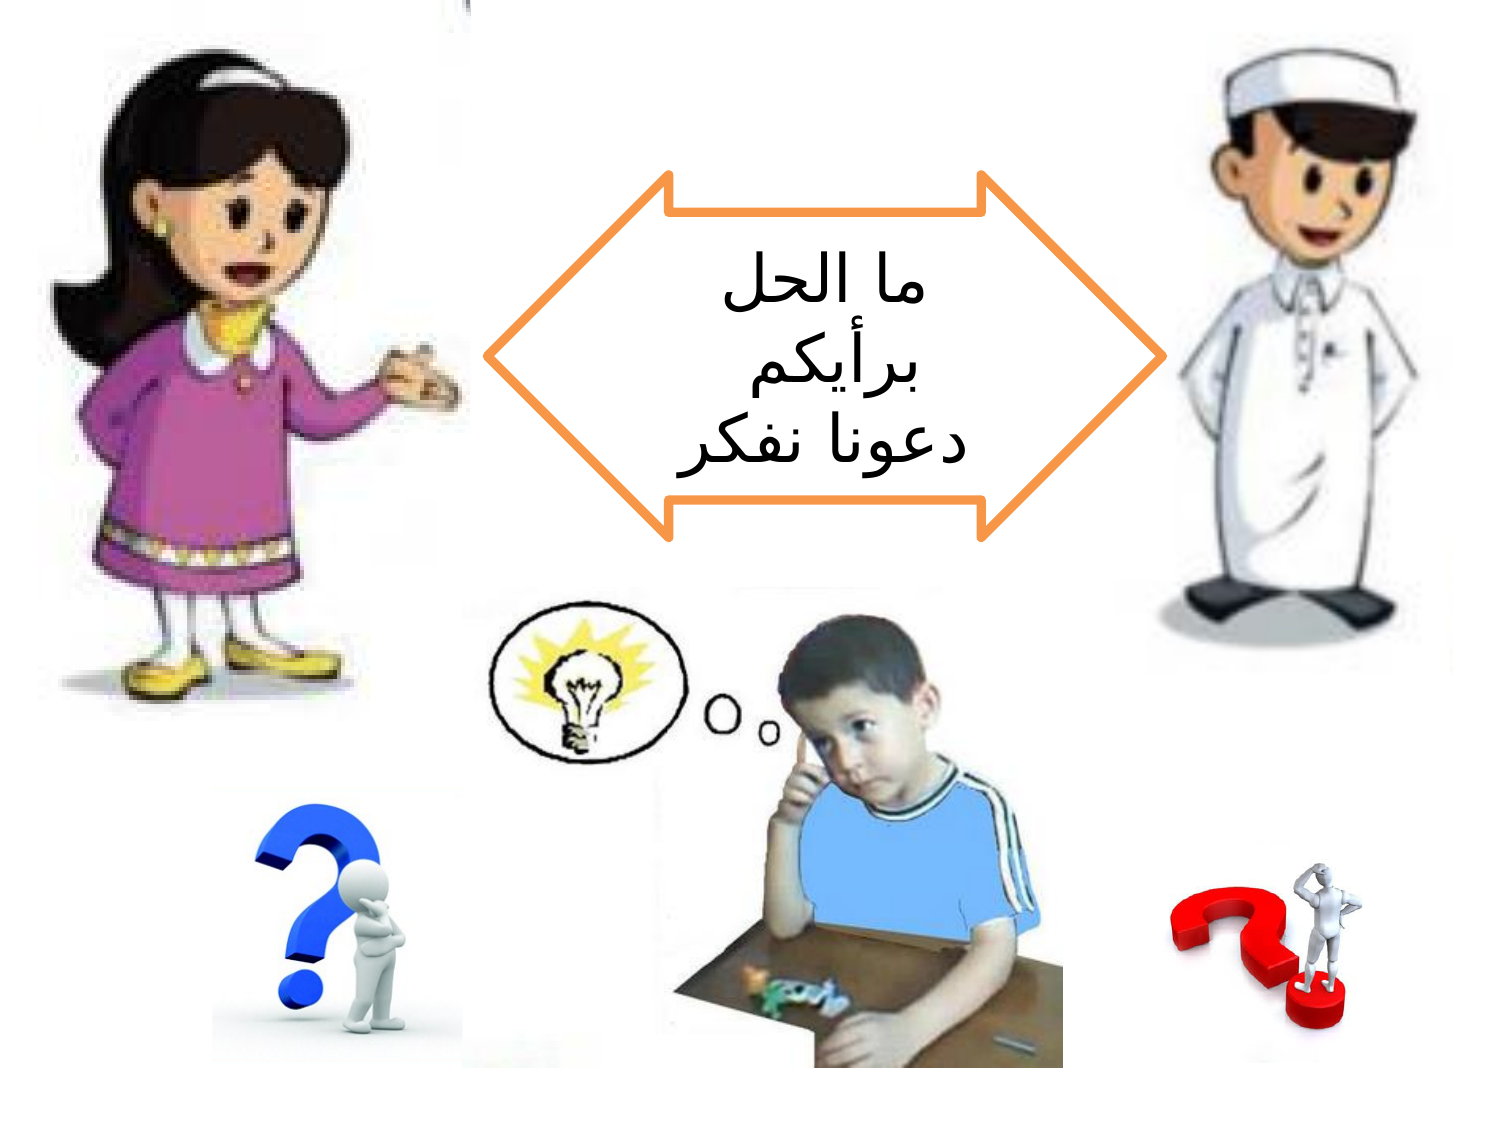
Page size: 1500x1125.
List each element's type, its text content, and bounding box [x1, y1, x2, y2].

text_box ما الحل برأيكم دعونا نفكر [485, 172, 1082, 540]
picture [37, 0, 1063, 1068]
picture [1162, 812, 1363, 1063]
picture [1087, 0, 1453, 676]
